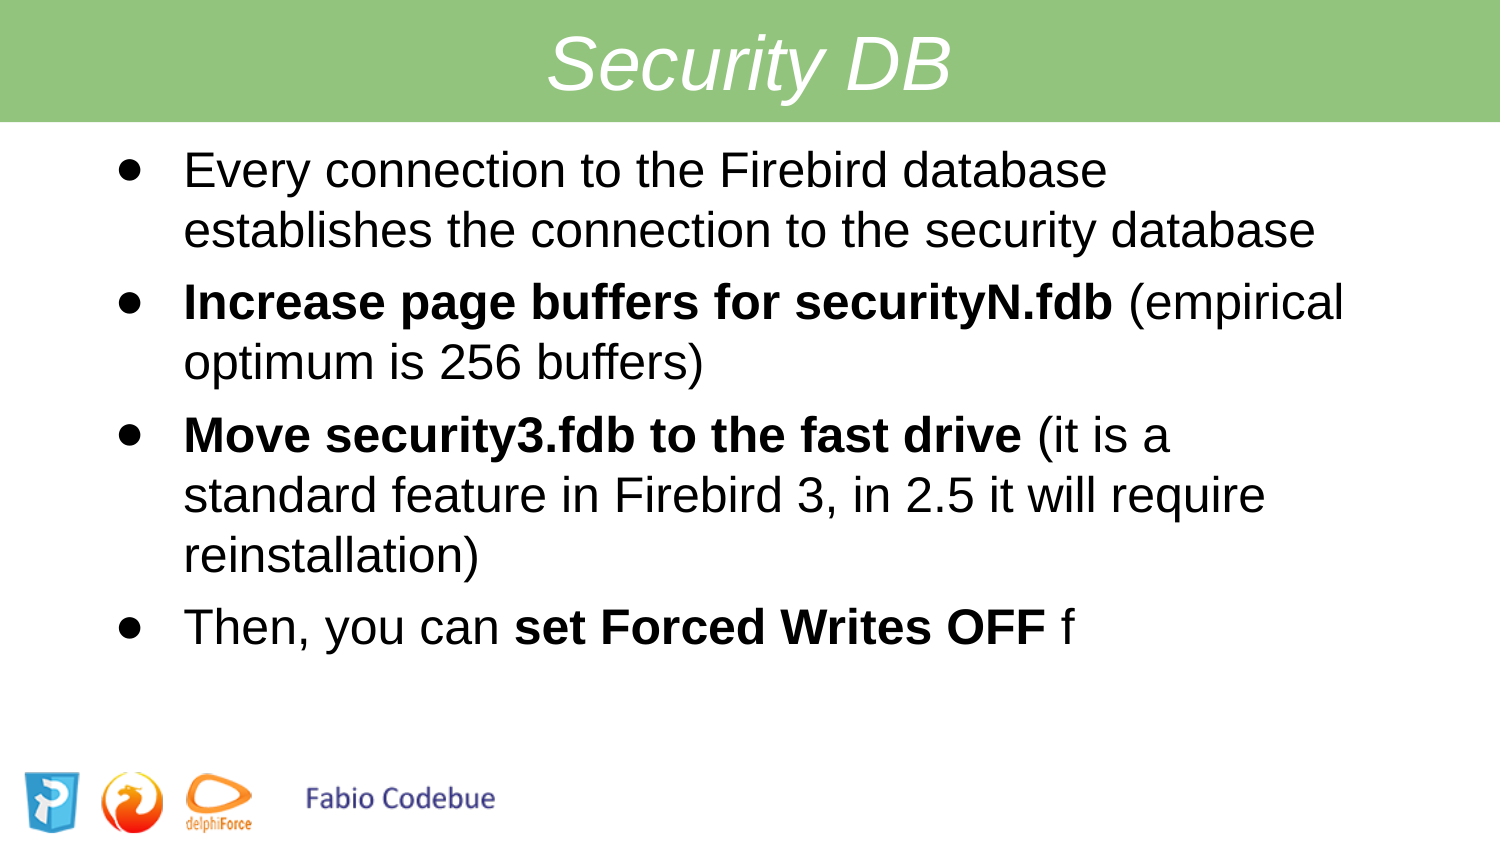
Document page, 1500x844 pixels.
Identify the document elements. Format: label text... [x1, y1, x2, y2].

picture [0, 123, 1500, 844]
list Every connection to the Firebird database establishes the connection to the security database Increase page buffers for securityN.fdb (empirical optimum is 256 buffers) Move security3.fdb to the fast drive (it is a standard feature in Firebird 3, in 2.5 it will require reinstallation) Then, you can set Forced Writes OFF f [93, 123, 1387, 738]
text_box Security DB [0, 0, 1500, 123]
